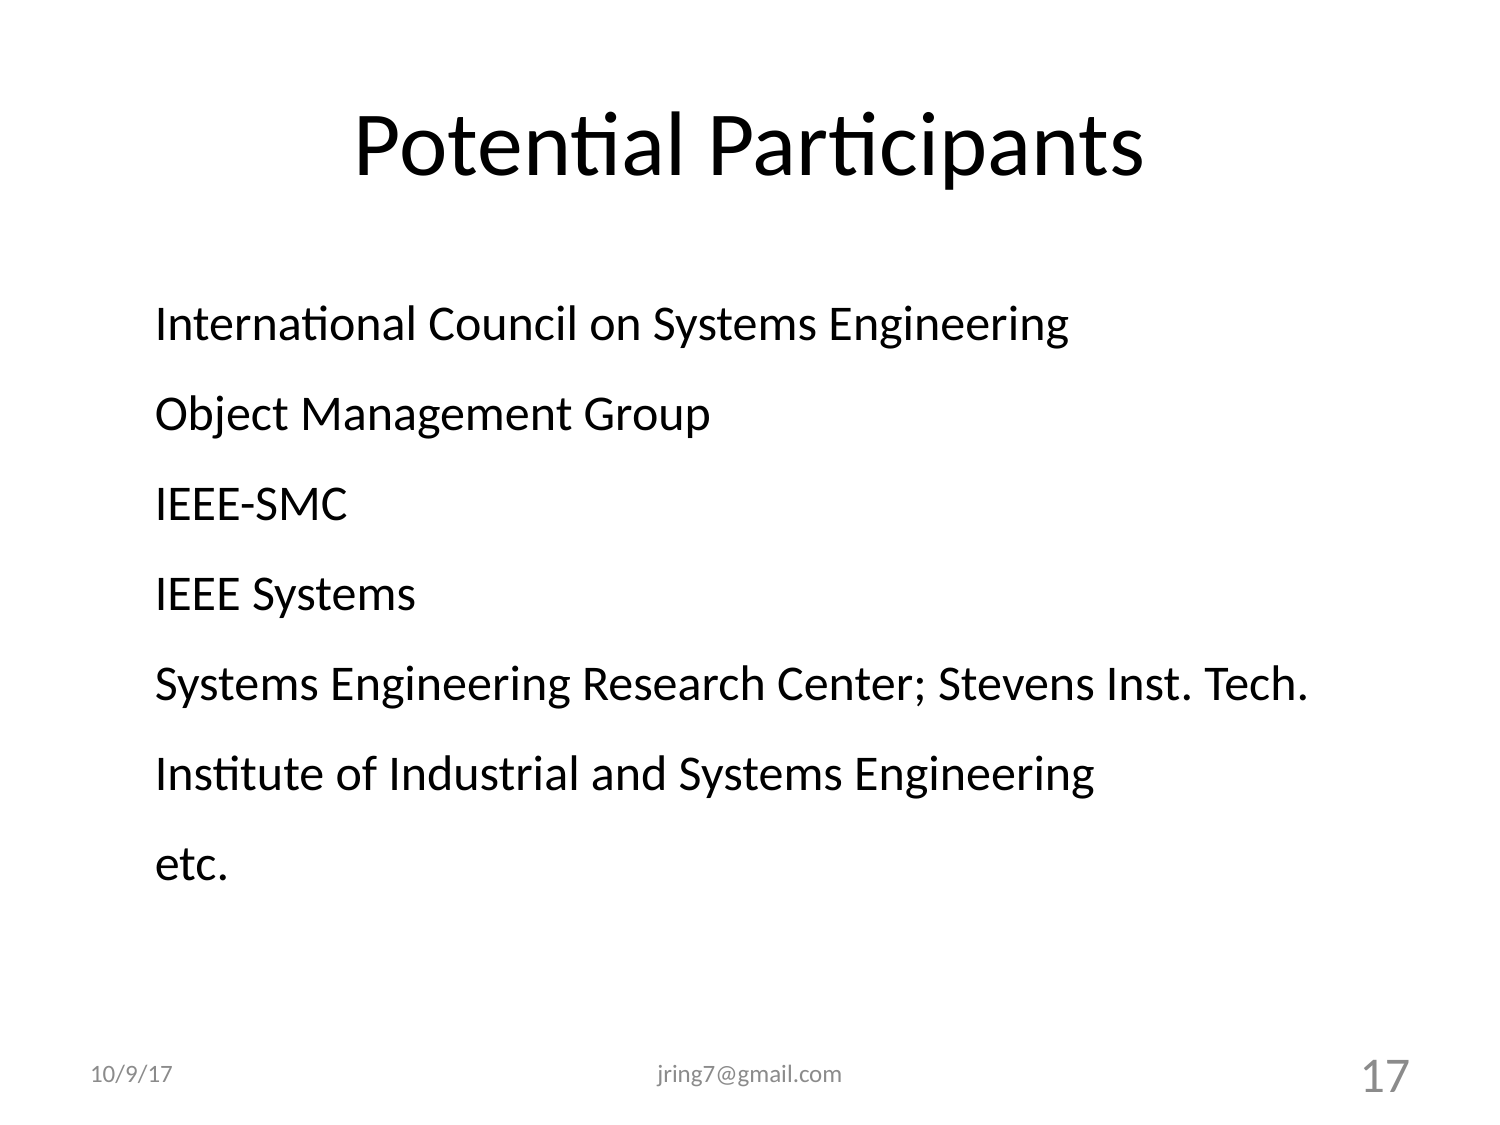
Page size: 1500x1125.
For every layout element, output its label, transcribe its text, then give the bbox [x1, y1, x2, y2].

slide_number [75, 1042, 425, 1103]
text_box International Council on Systems Engineering Object Management Group IEEE-SMC IEEE Systems Systems Engineering Research Center; Stevens Inst. Tech. Institute of Industrial and Systems Engineering etc. [140, 252, 1400, 898]
title Potential Participants [75, 45, 1425, 233]
slide_number 17 [1074, 1042, 1425, 1103]
footer jring7@gmail.com [512, 1042, 988, 1103]
